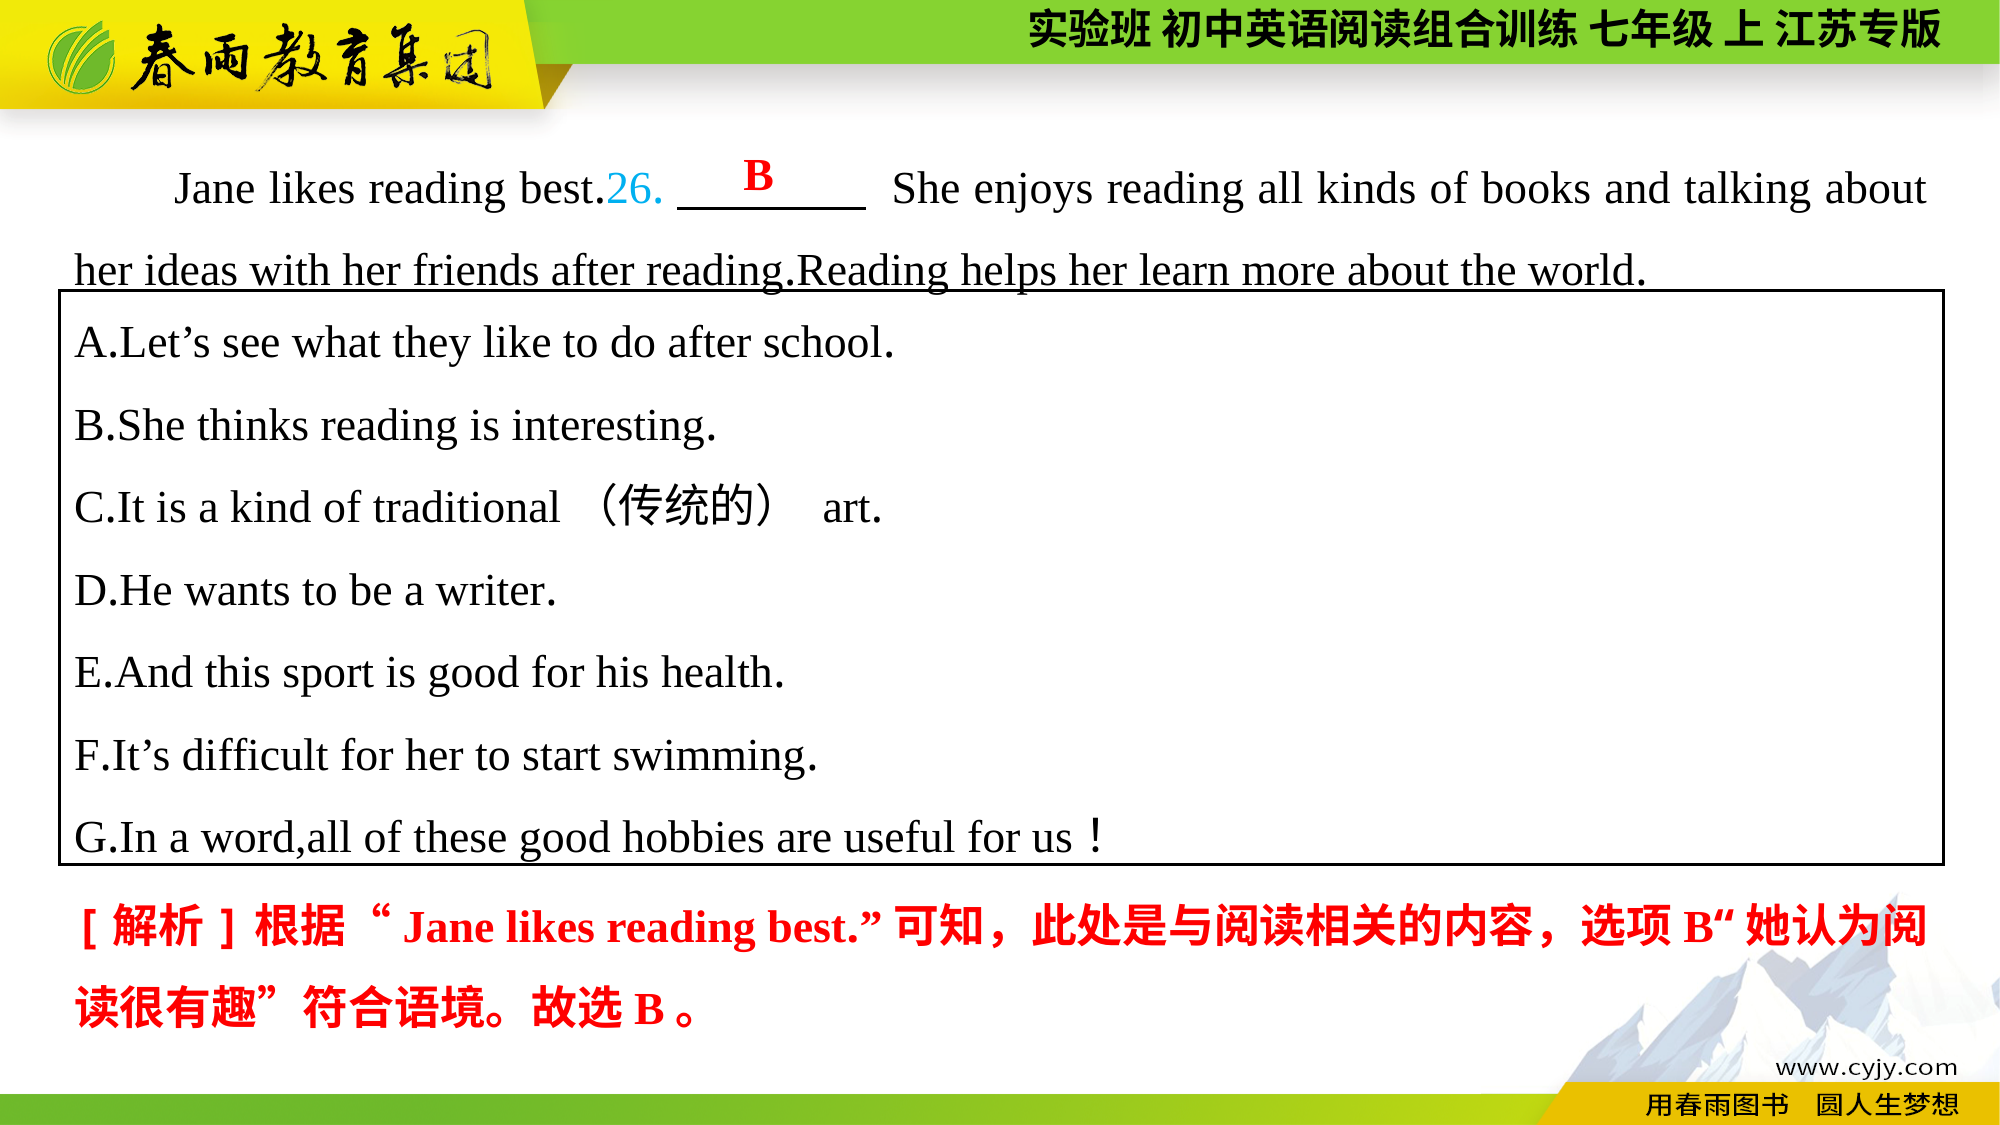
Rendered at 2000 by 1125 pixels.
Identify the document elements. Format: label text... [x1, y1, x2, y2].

text_box [59, 290, 1944, 861]
list Jane likes reading best.26. She enjoys reading all kinds of books and talking about her ideas with her friends after reading.Reading helps her learn more about the world. [59, 122, 1944, 277]
text_box [解析]根据“Jane likes reading best.”可知，此处是与阅读相关的内容，选项B“她认为阅读很有趣”符合语境。故选B。 [59, 861, 1944, 1042]
picture [0, 0, 2000, 1125]
text_box A.Let’s see what they like to do after school. B.She thinks reading is interesting. C.It is a kind of traditional（传统的） art. D.He wants to be a writer. E.And this sport is good for his health. F.It’s difficult for her to start swimming. G.In a word,all of these good hobbies are useful for us！ [59, 277, 1944, 290]
text_box B [728, 137, 789, 207]
